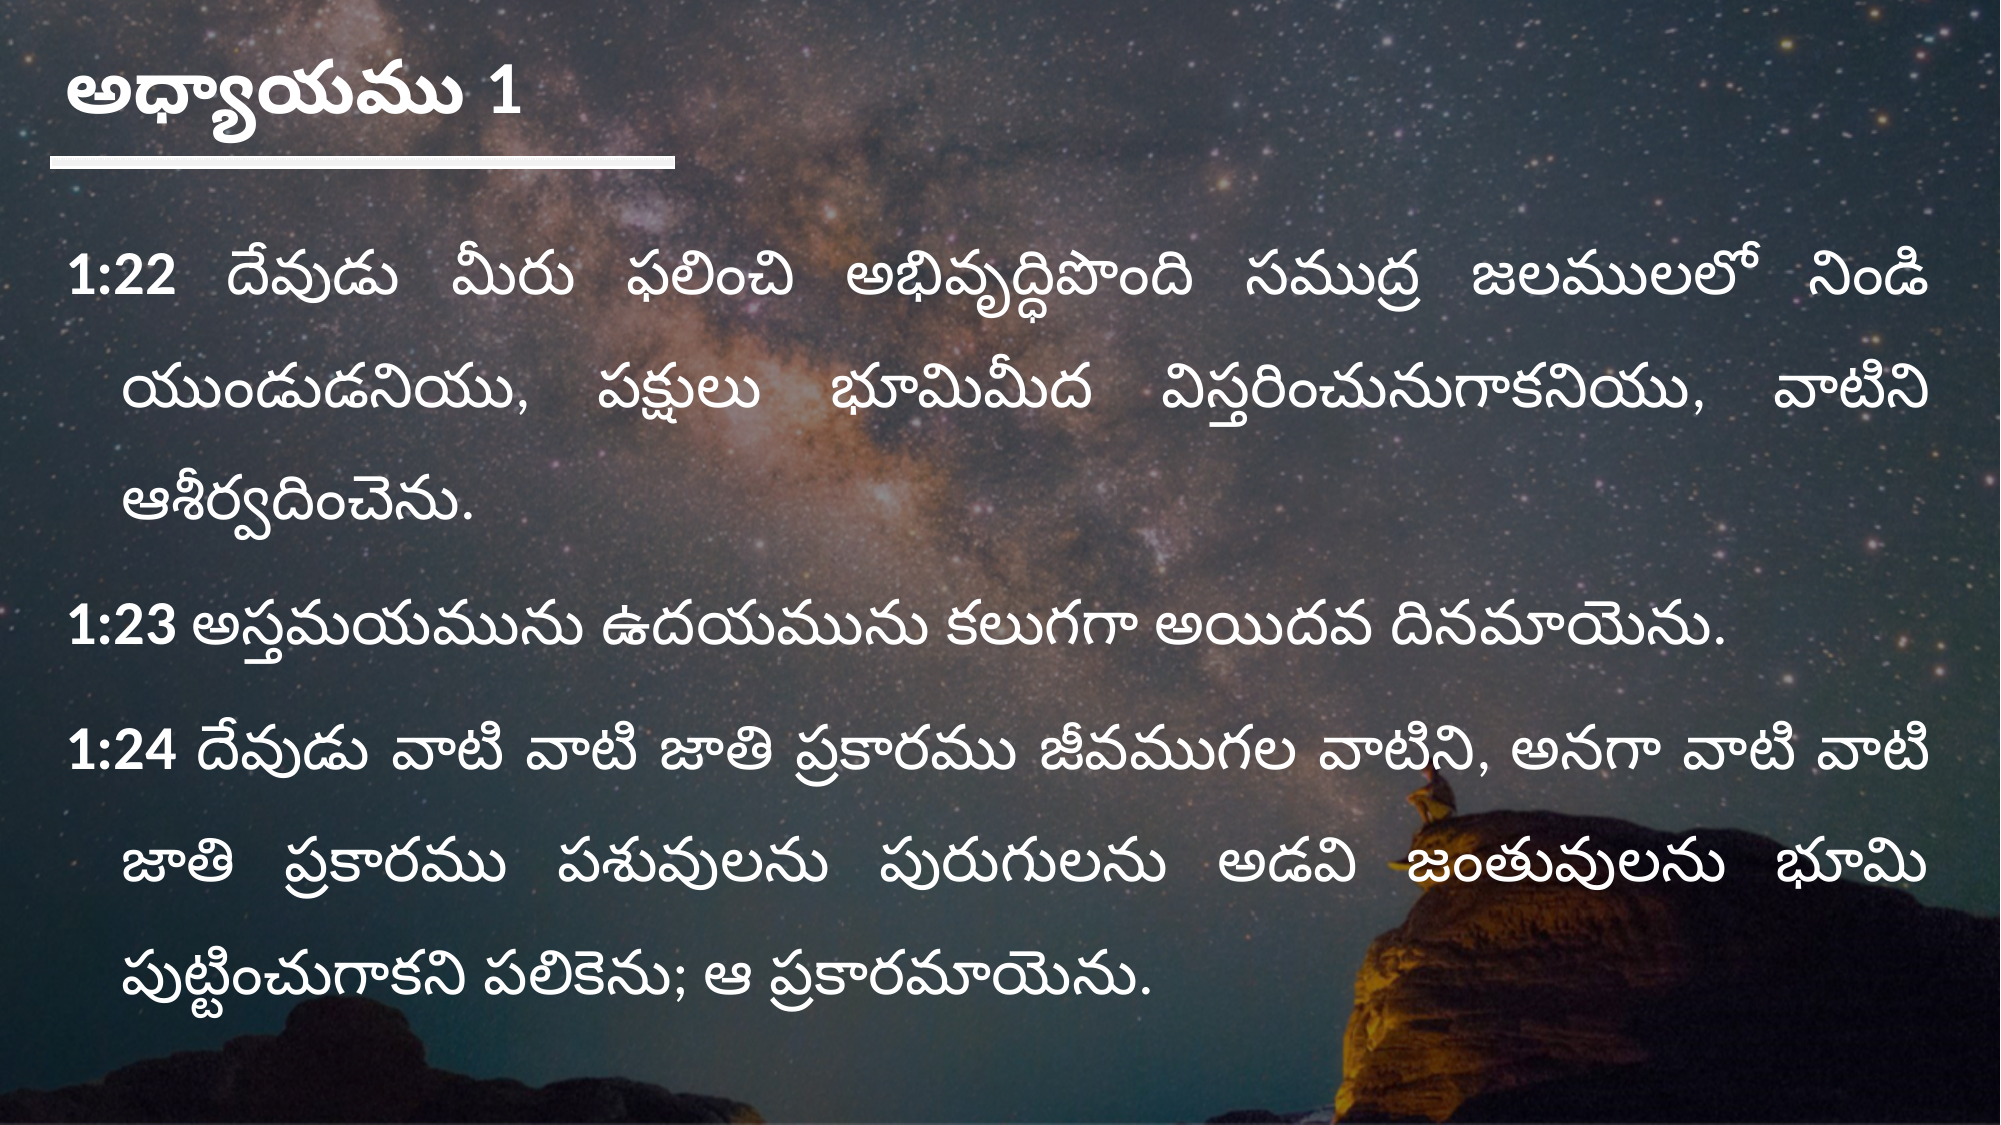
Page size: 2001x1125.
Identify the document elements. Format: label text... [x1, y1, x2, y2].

picture [0, 0, 2000, 1125]
title అధ్యాయము 1 [50, 0, 1925, 167]
list 1:22 దేవుడు మీరు ఫలించి అభివృద్ధిపొంది సముద్ర జలములలో నిండి యుండుడనియు, పక్షులు భూమిమీద విస్తరించునుగాకనియు, వాటిని ఆశీర్వదించెను. 1:23 అస్తమయమును ఉదయమును కలుగగా అయిదవ దినమాయెను. 1:24 దేవుడు వాటి వాటి జాతి ప్రకారము జీవముగల వాటిని, అనగా వాటి వాటి జాతి ప్రకారము పశువులను పురుగులను అడవి జంతువులను భూమి పుట్టించుగాకని పలికెను; ఆ ప్రకారమాయెను. [50, 187, 1946, 1063]
